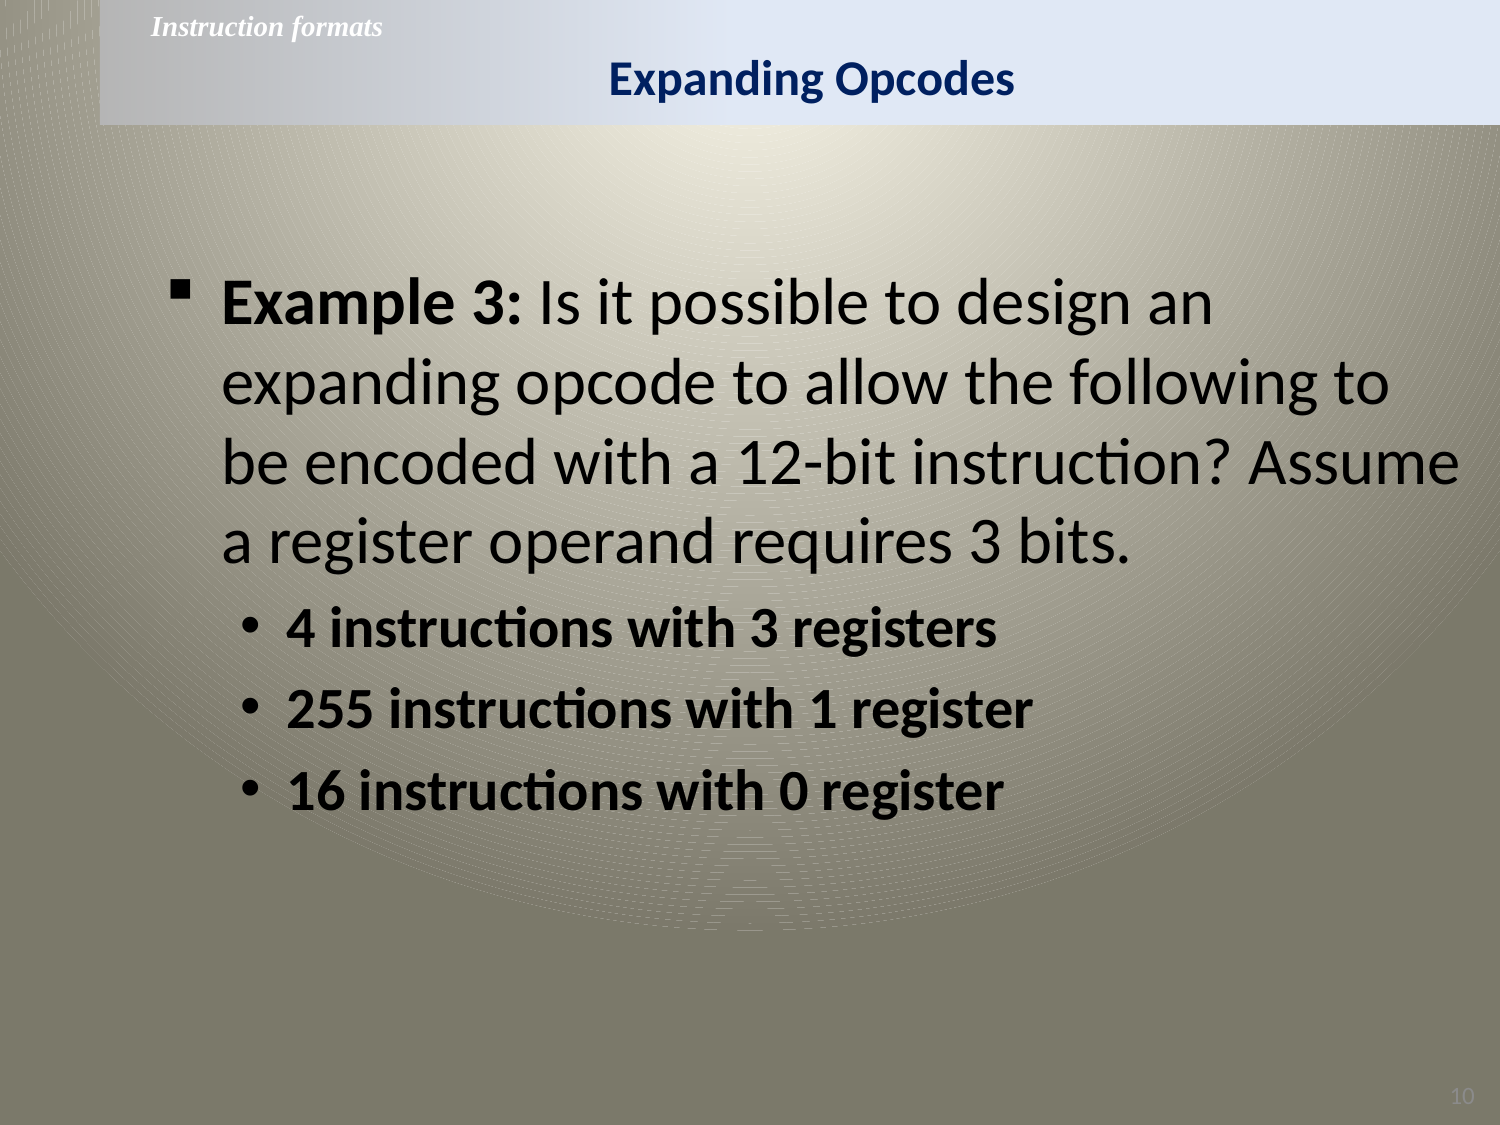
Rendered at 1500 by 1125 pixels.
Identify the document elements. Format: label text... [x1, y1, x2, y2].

title Expanding Opcodes [135, 37, 1500, 113]
list Instruction formats [135, 0, 625, 50]
list Example 3: Is it possible to design an expanding opcode to allow the following to be encoded with a 12-bit instruction? Assume a register operand requires 3 bits. 4 instructions with 3 registers 255 instructions with 1 register 16 instructions with 0 register [150, 249, 1488, 993]
